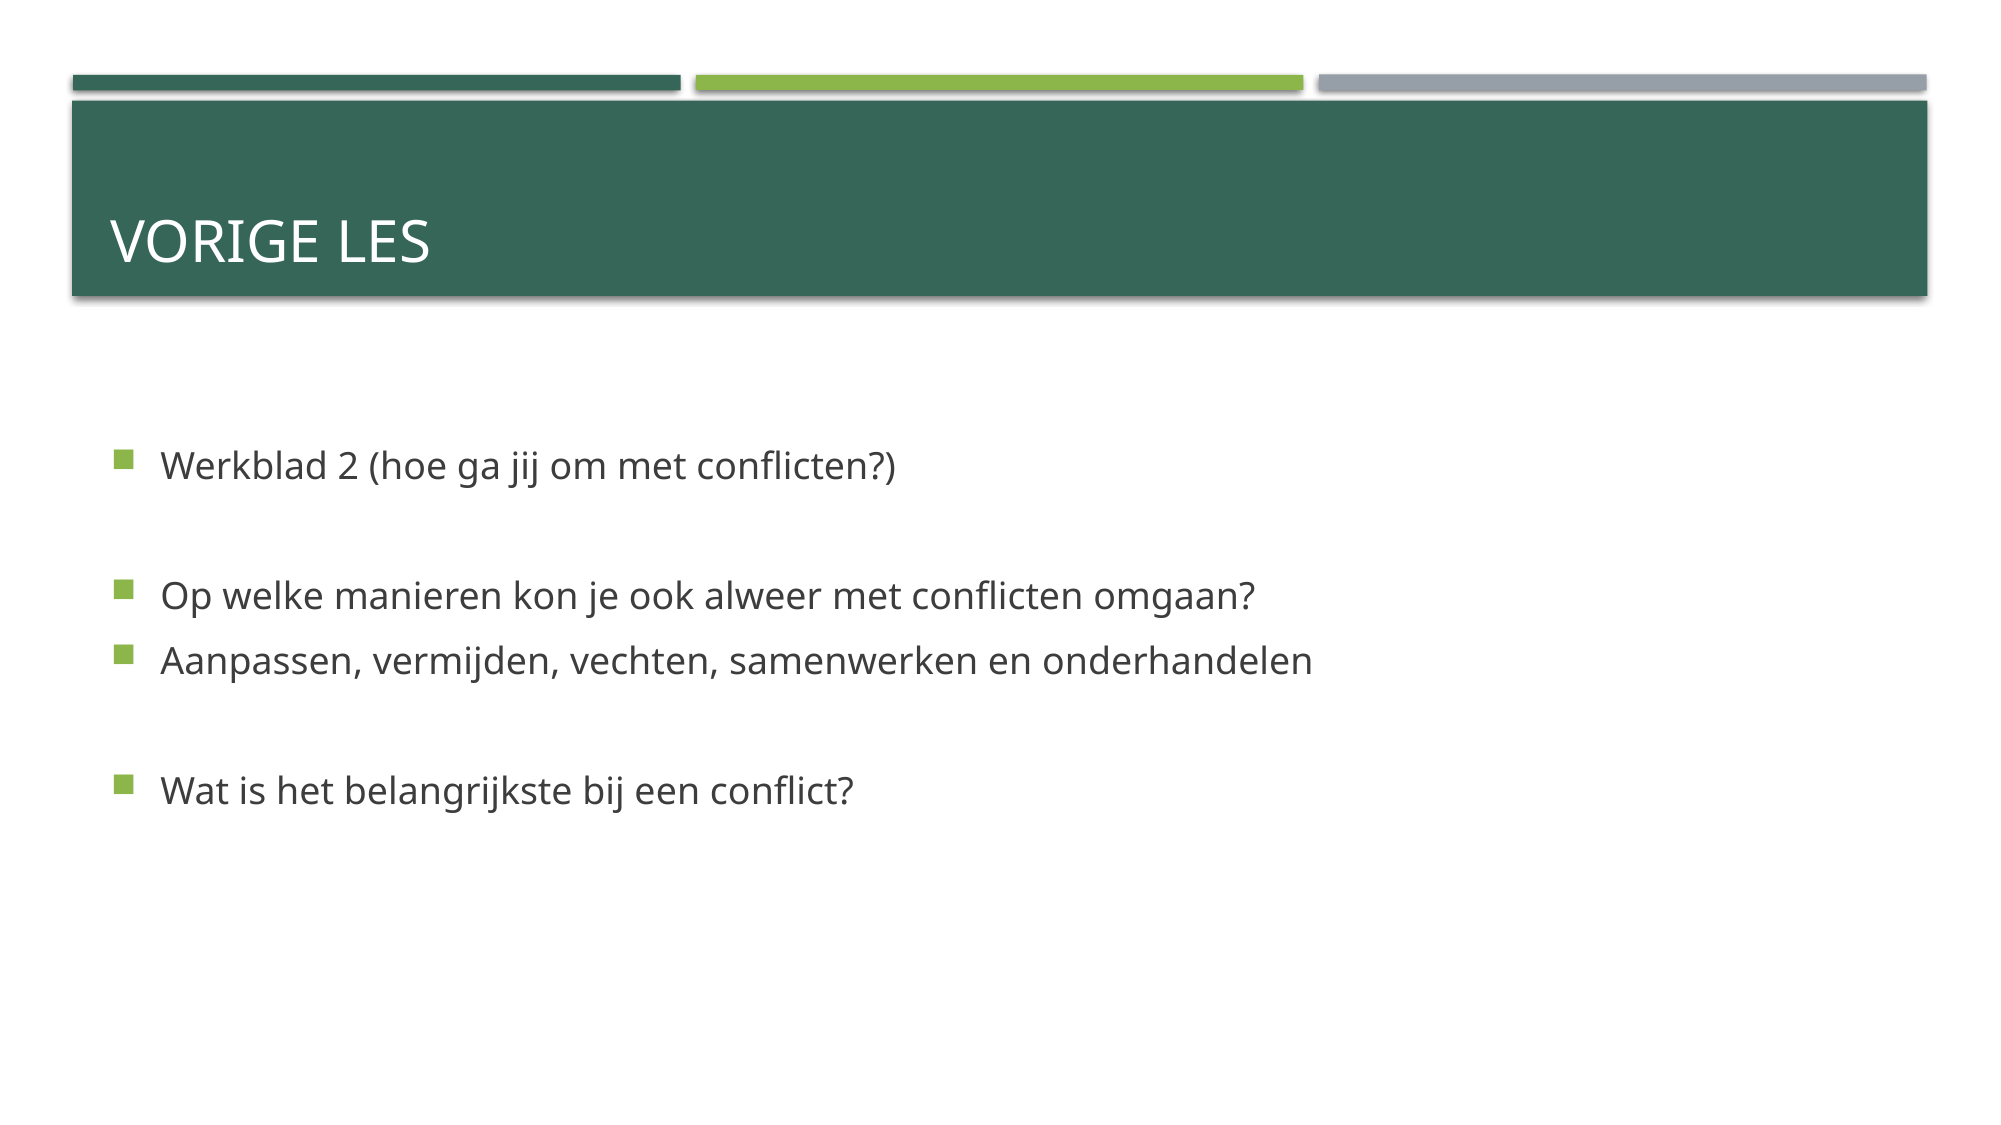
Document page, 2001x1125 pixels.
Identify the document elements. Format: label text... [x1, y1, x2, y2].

list Werkblad 2 (hoe ga jij om met conflicten?) Op welke manieren kon je ook alweer met conflicten omgaan? Aanpassen, vermijden, vechten, samenwerken en onderhandelen Wat is het belangrijkste bij een conflict? [95, 357, 1905, 962]
title Vorige les [95, 115, 1905, 282]
